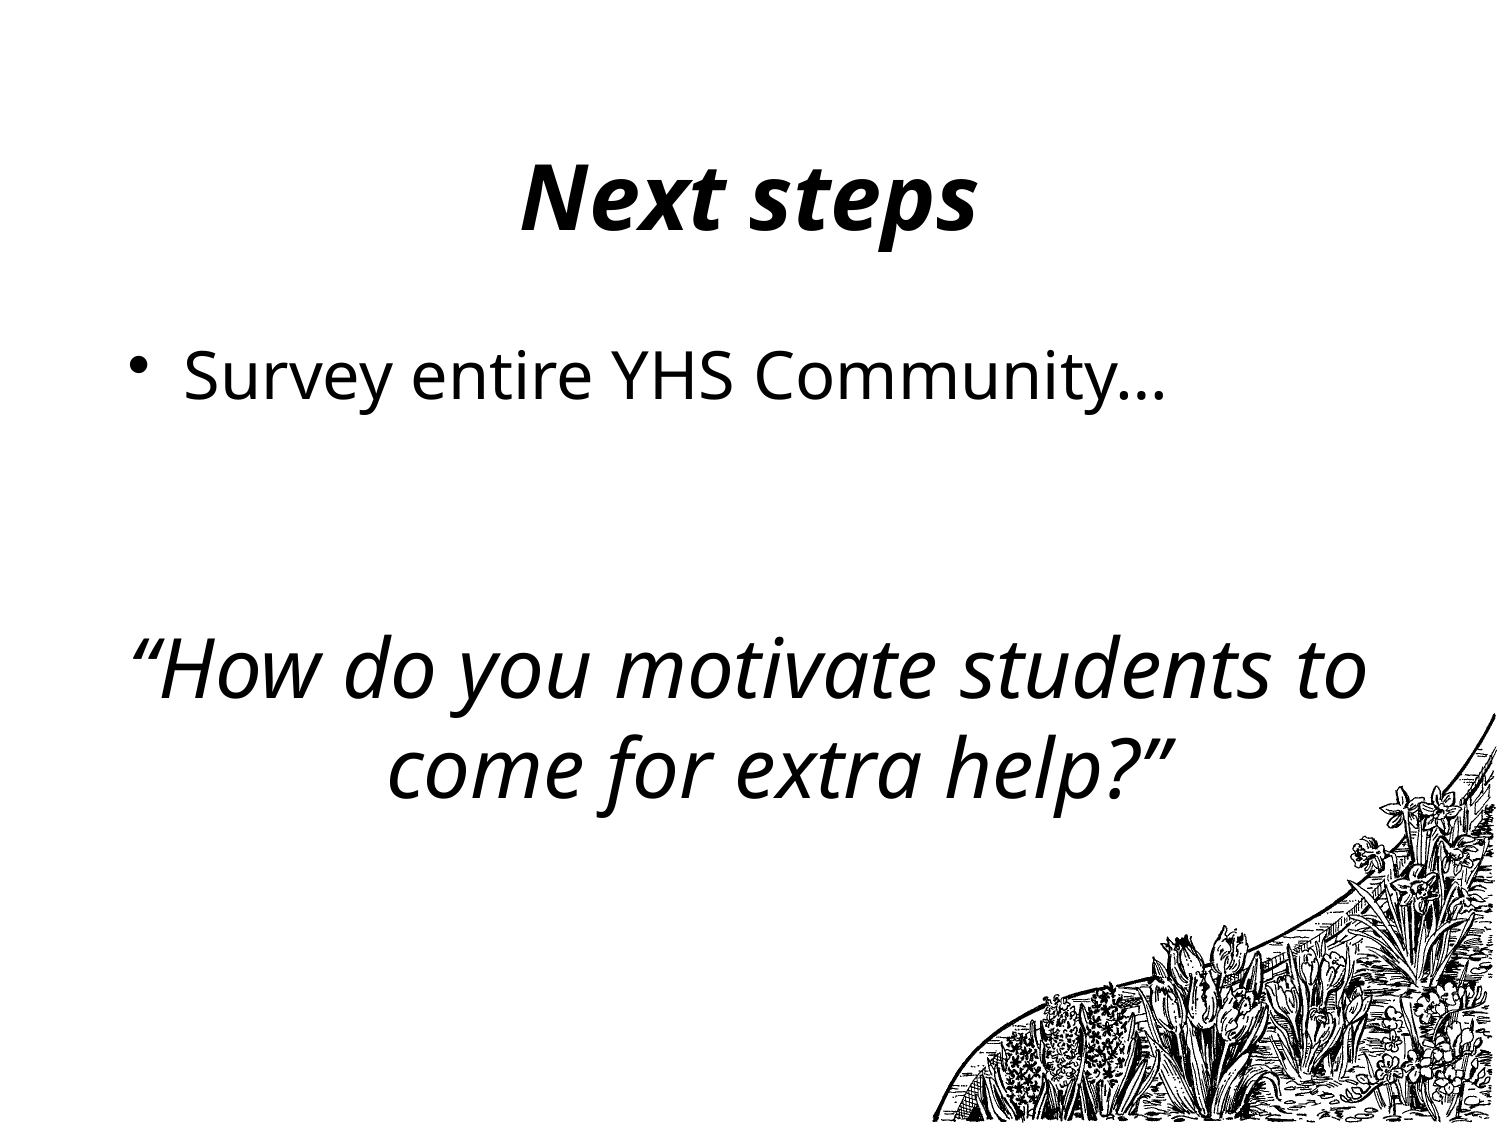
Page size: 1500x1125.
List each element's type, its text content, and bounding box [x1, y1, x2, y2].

picture [930, 711, 1500, 1125]
title Next steps [112, 99, 1388, 288]
list Survey entire YHS Community… “How do you motivate students to come for extra help?” [112, 324, 1388, 1001]
